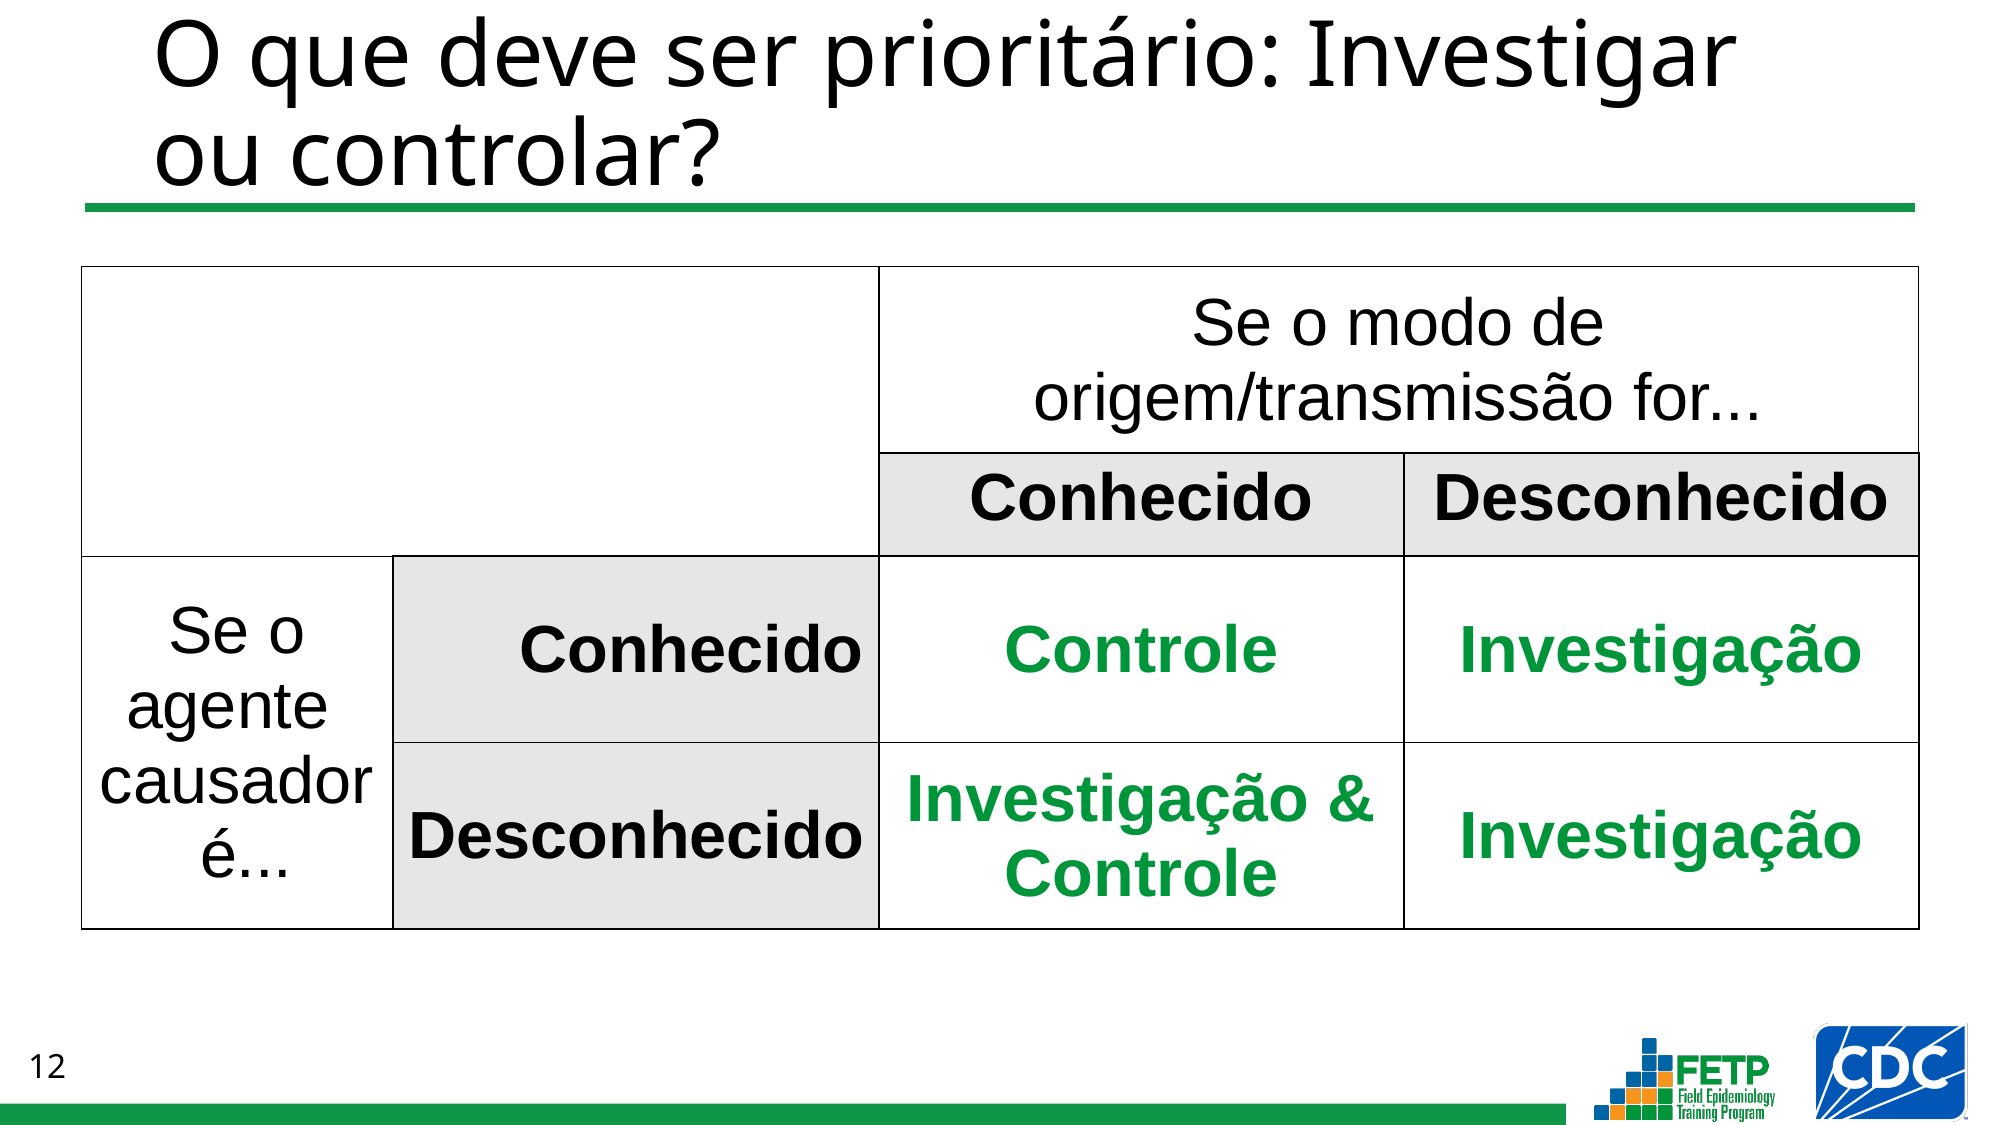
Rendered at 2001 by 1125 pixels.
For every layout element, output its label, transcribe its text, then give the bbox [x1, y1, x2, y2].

table_cell Desconhecido [394, 743, 878, 928]
picture [1594, 1038, 1775, 1122]
table_cell Se o agente causador é... [82, 557, 392, 928]
table_cell Conhecido [394, 557, 878, 742]
table_cell Desconhecido [1405, 454, 1918, 555]
table_cell Investigação [1405, 557, 1918, 742]
table_cell Controle [880, 557, 1403, 742]
picture [1813, 1023, 1968, 1122]
table_header Se o modo de origem/transmissão for... [880, 267, 1918, 452]
title O que deve ser prioritário: Investigar ou controlar? [137, 0, 1863, 207]
table_header [82, 267, 878, 556]
table_cell Conhecido [880, 454, 1403, 555]
table_cell Investigação [1405, 743, 1918, 928]
table_cell Investigação & Controle [880, 743, 1403, 928]
